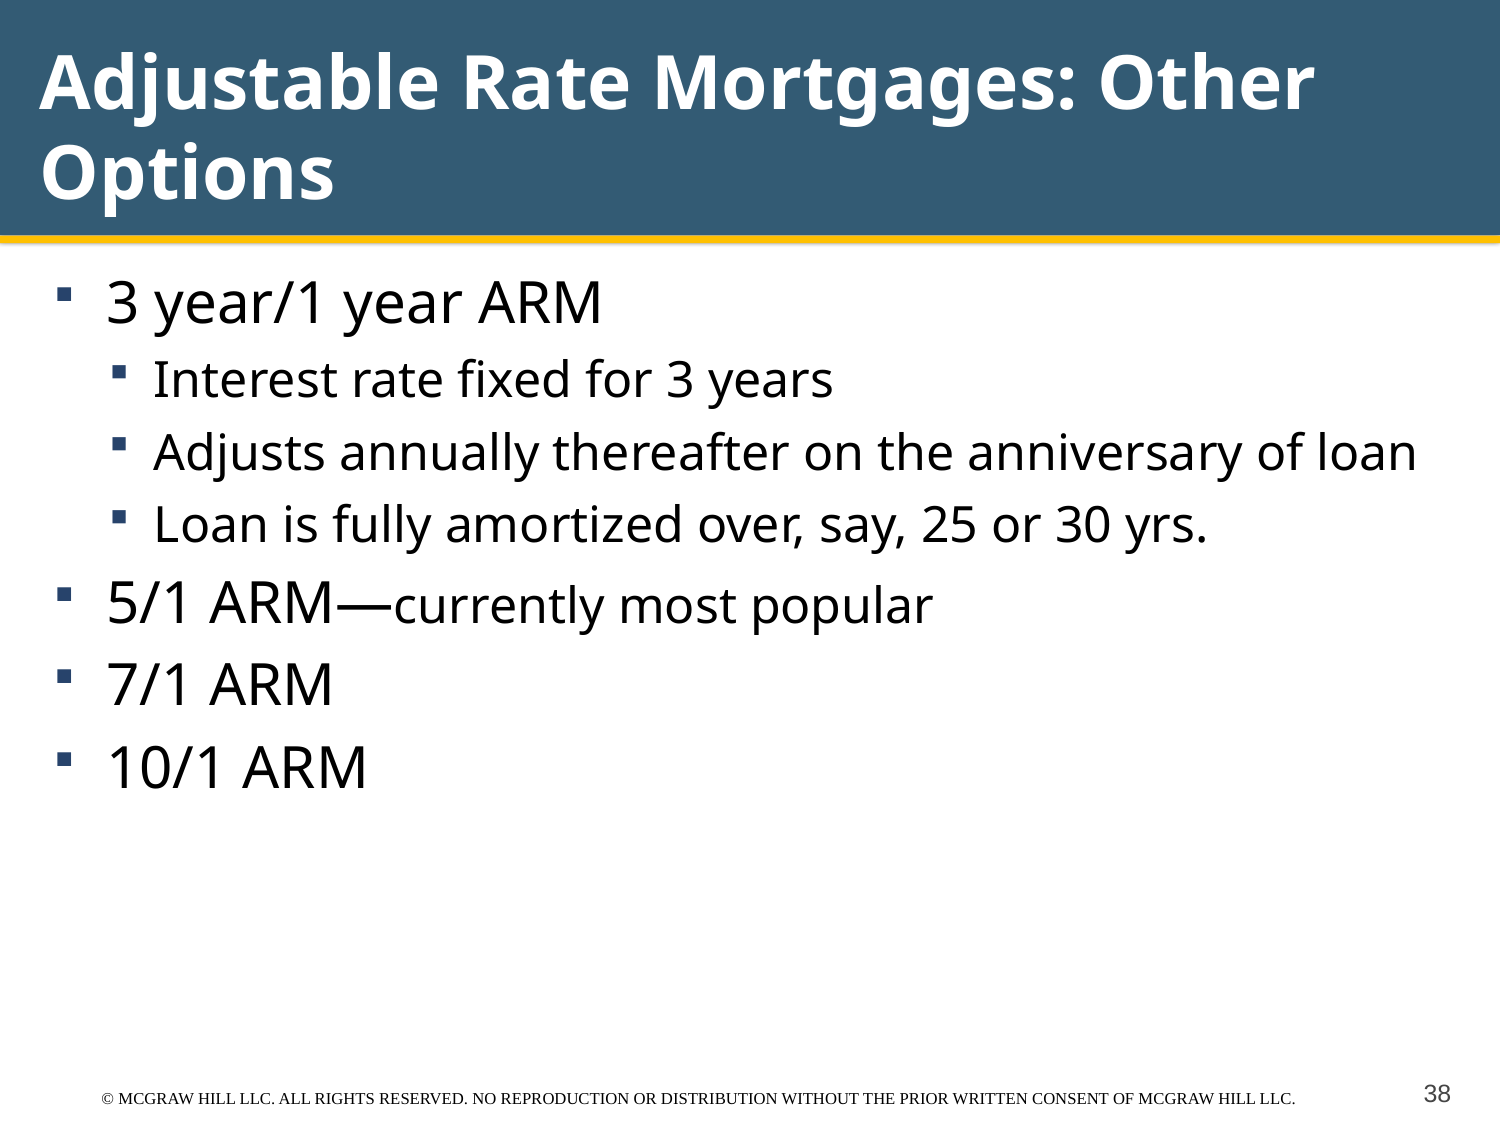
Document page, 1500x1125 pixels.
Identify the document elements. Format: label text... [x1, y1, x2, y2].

footer © MCGRAW HILL LLC. ALL RIGHTS RESERVED. NO REPRODUCTION OR DISTRIBUTION WITHOUT THE PRIOR WRITTEN CONSENT OF MCGRAW HILL LLC. [62, 1062, 1337, 1108]
title Adjustable Rate Mortgages: Other Options [24, 24, 1438, 225]
slide_number 38 [1345, 1062, 1467, 1108]
list 3 year/1 year ARM Interest rate fixed for 3 years Adjusts annually thereafter on the anniversary of loan Loan is fully amortized over, say, 25 or 30 yrs. 5/1 ARM—currently most popular 7/1 ARM 10/1 ARM [24, 249, 1475, 1009]
